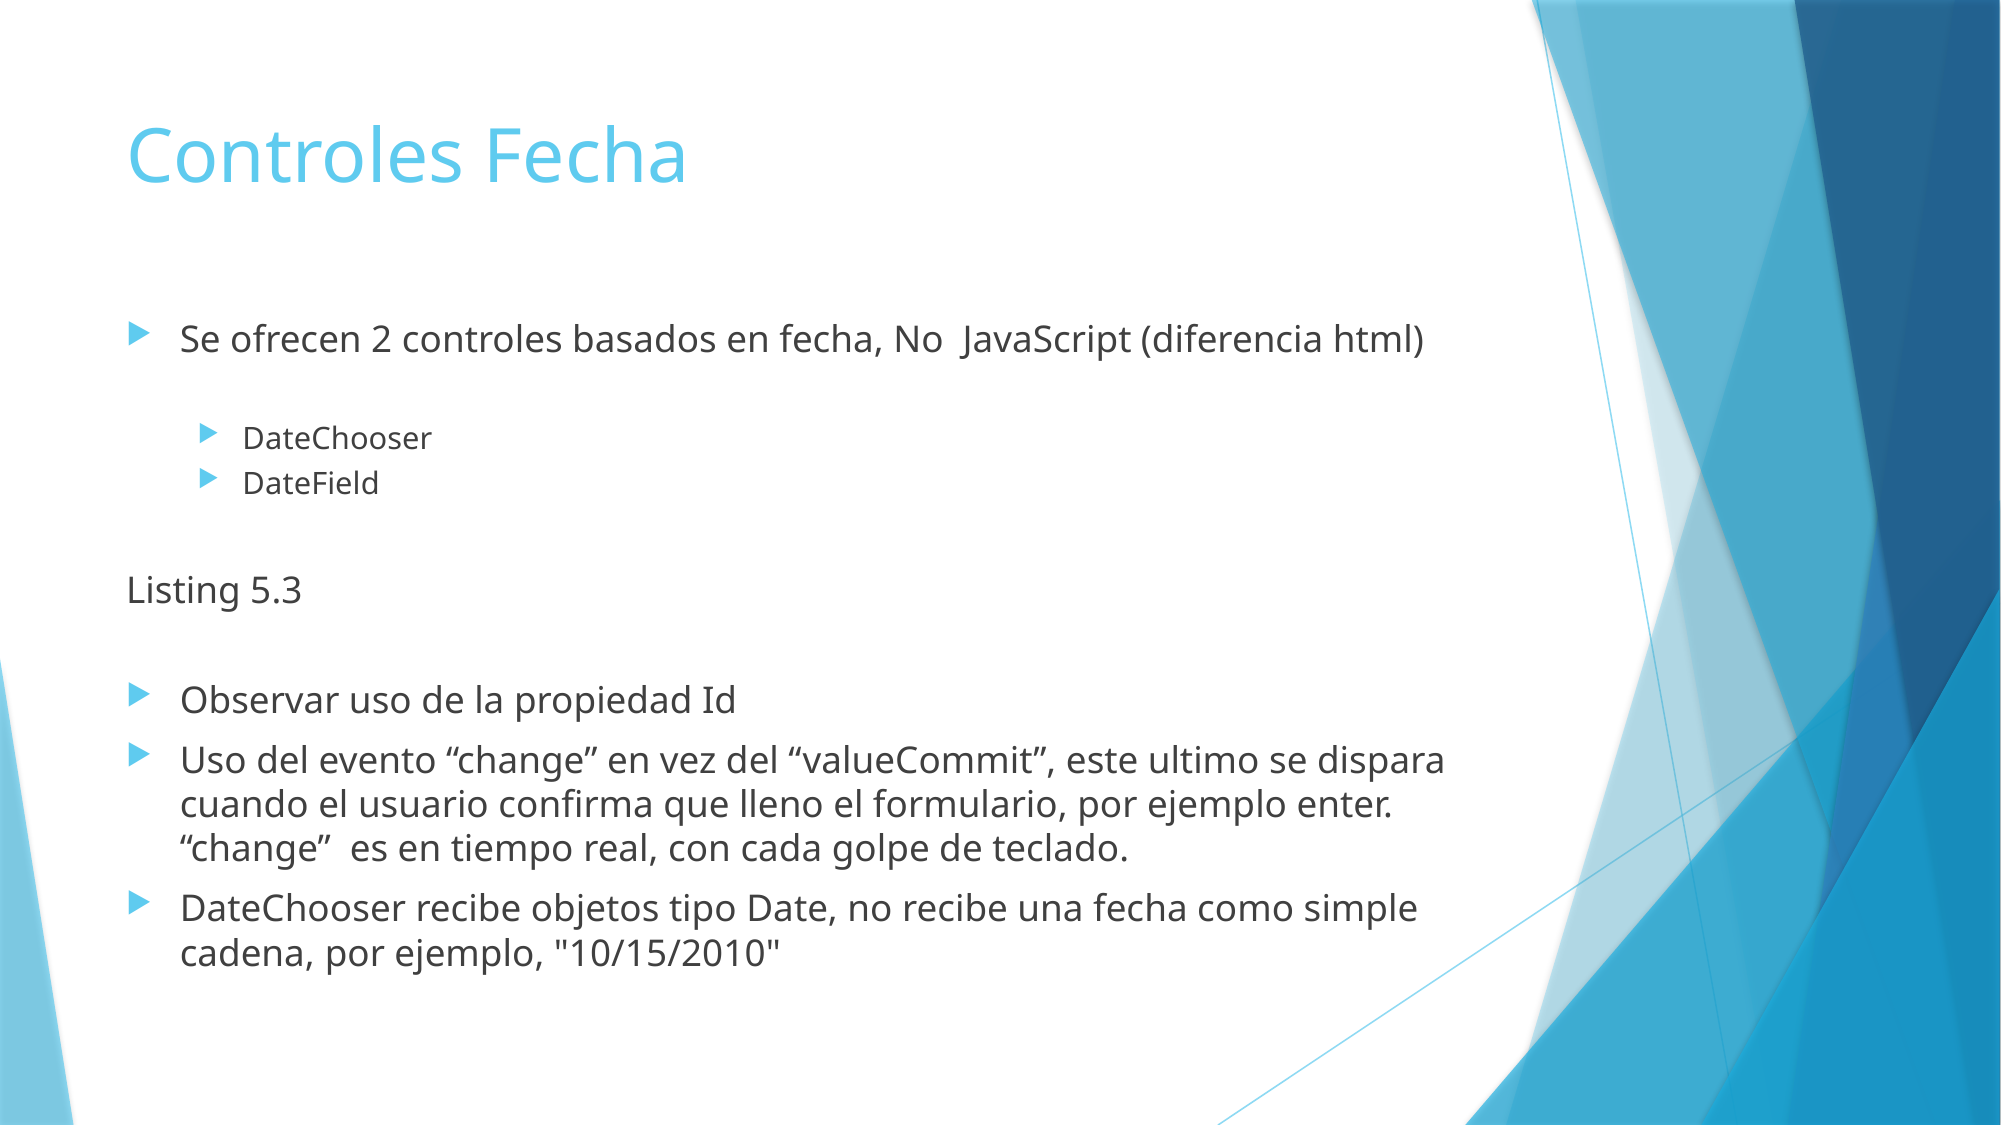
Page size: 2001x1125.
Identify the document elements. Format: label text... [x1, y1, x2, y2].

list Se ofrecen 2 controles basados en fecha, No JavaScript (diferencia html) DateChooser DateField Listing 5.3 Observar uso de la propiedad Id Uso del evento “change” en vez del “valueCommit”, este ultimo se dispara cuando el usuario confirma que lleno el formulario, por ejemplo enter. “change” es en tiempo real, con cada golpe de teclado. DateChooser recibe objetos tipo Date, no recibe una fecha como simple cadena, por ejemplo, "10/15/2010" [111, 316, 1522, 991]
title Controles Fecha [111, 99, 1522, 316]
